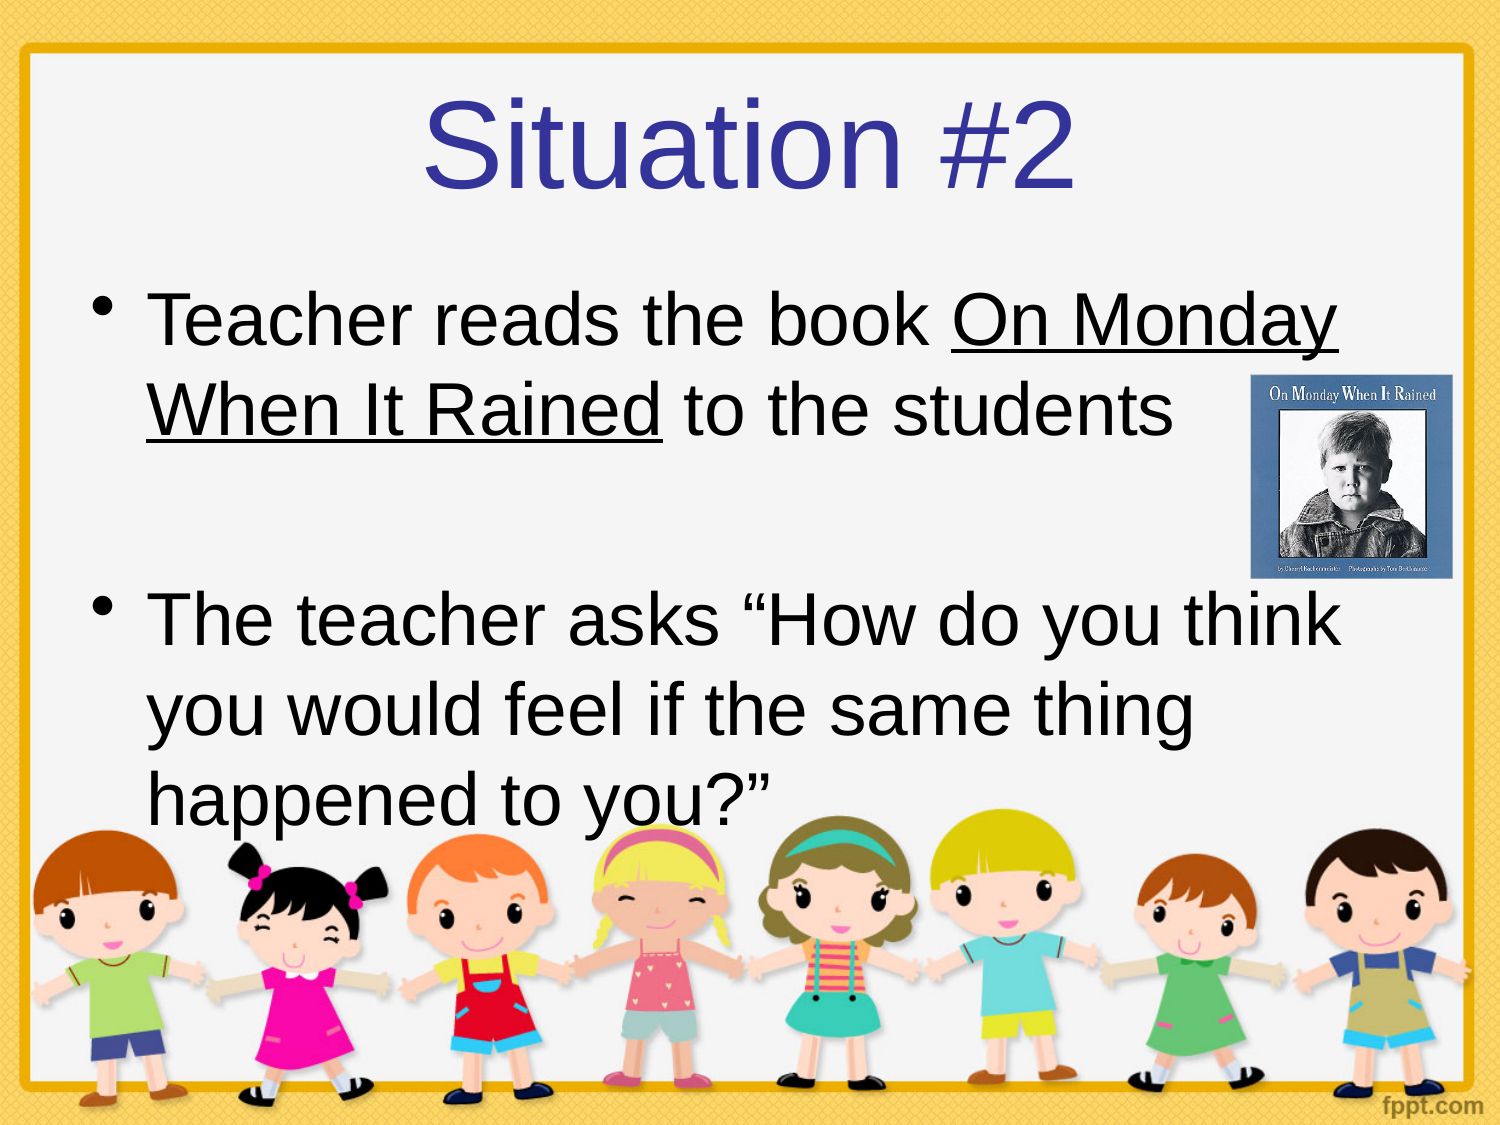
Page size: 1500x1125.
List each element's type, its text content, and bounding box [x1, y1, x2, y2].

title Situation #2 [75, 45, 1425, 233]
picture [0, 0, 1500, 1125]
list Teacher reads the book On Monday When It Rained to the students The teacher asks “How do you think you would feel if the same thing happened to you?” [75, 262, 1425, 1005]
